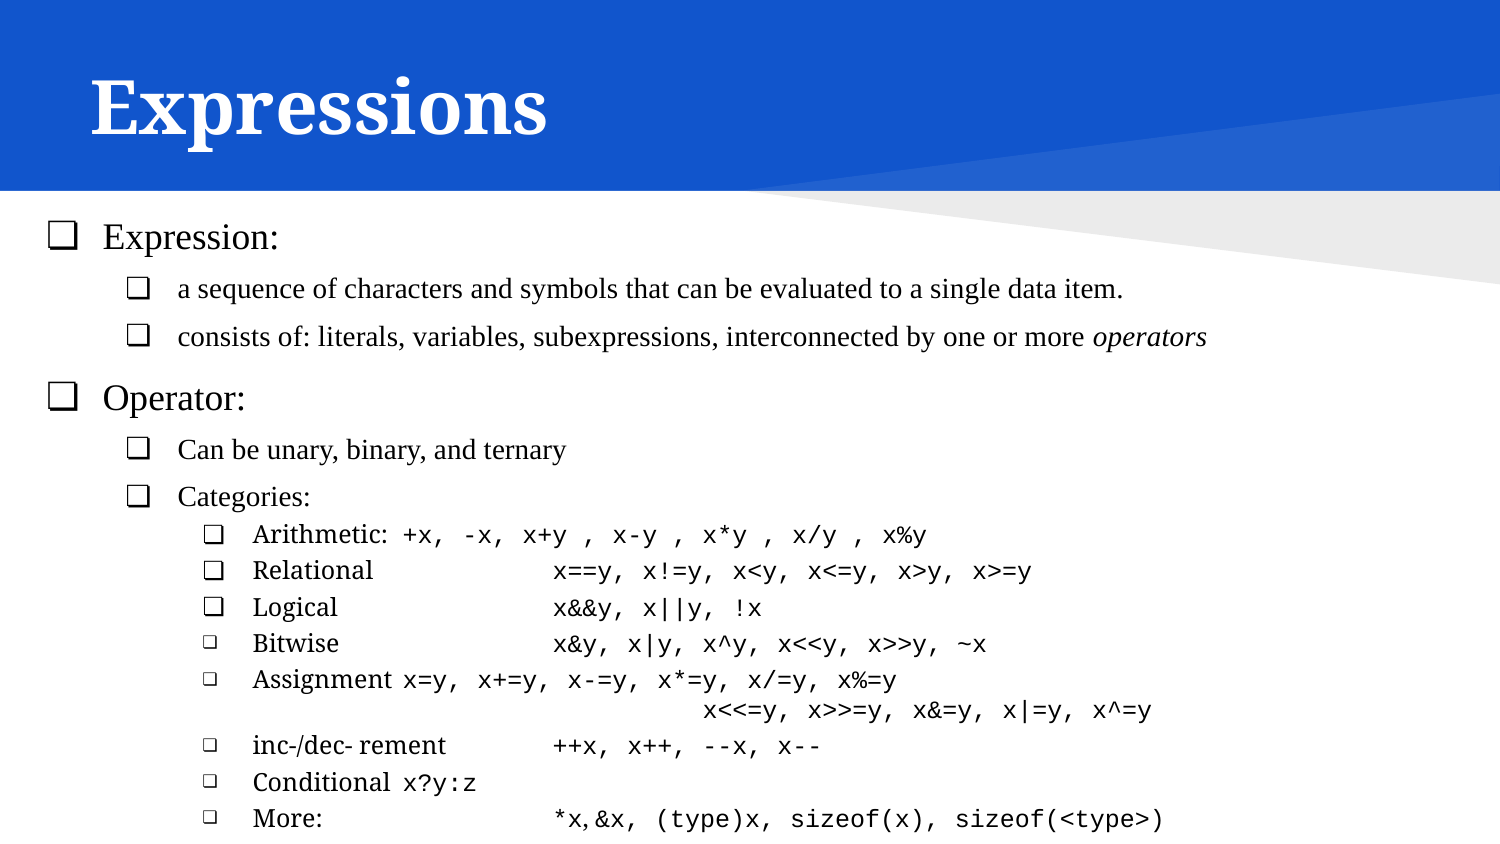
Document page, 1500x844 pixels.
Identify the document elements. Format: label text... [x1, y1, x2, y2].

title Expressions [75, 33, 1425, 175]
list Expression: a sequence of characters and symbols that can be evaluated to a single data item. consists of: literals, variables, subexpressions, interconnected by one or more operators Operator: Can be unary, binary, and ternary Categories: Arithmetic: +x, -x, x+y , x-y , x*y , x/y , x%y Relational x==y, x!=y, x<y, x<=y, x>y, x>=y Logical x&&y, x||y, !x Bitwise x&y, x|y, x^y, x<<y, x>>y, ~x Assignment x=y, x+=y, x-=y, x*=y, x/=y, x%=y x<<=y, x>>=y, x&=y, x|=y, x^=y inc-/dec- rement ++x, x++, --x, x-- Conditional x?y:z More: *x, &x, (type)x, sizeof(x), sizeof(<type>) [12, 196, 1363, 808]
